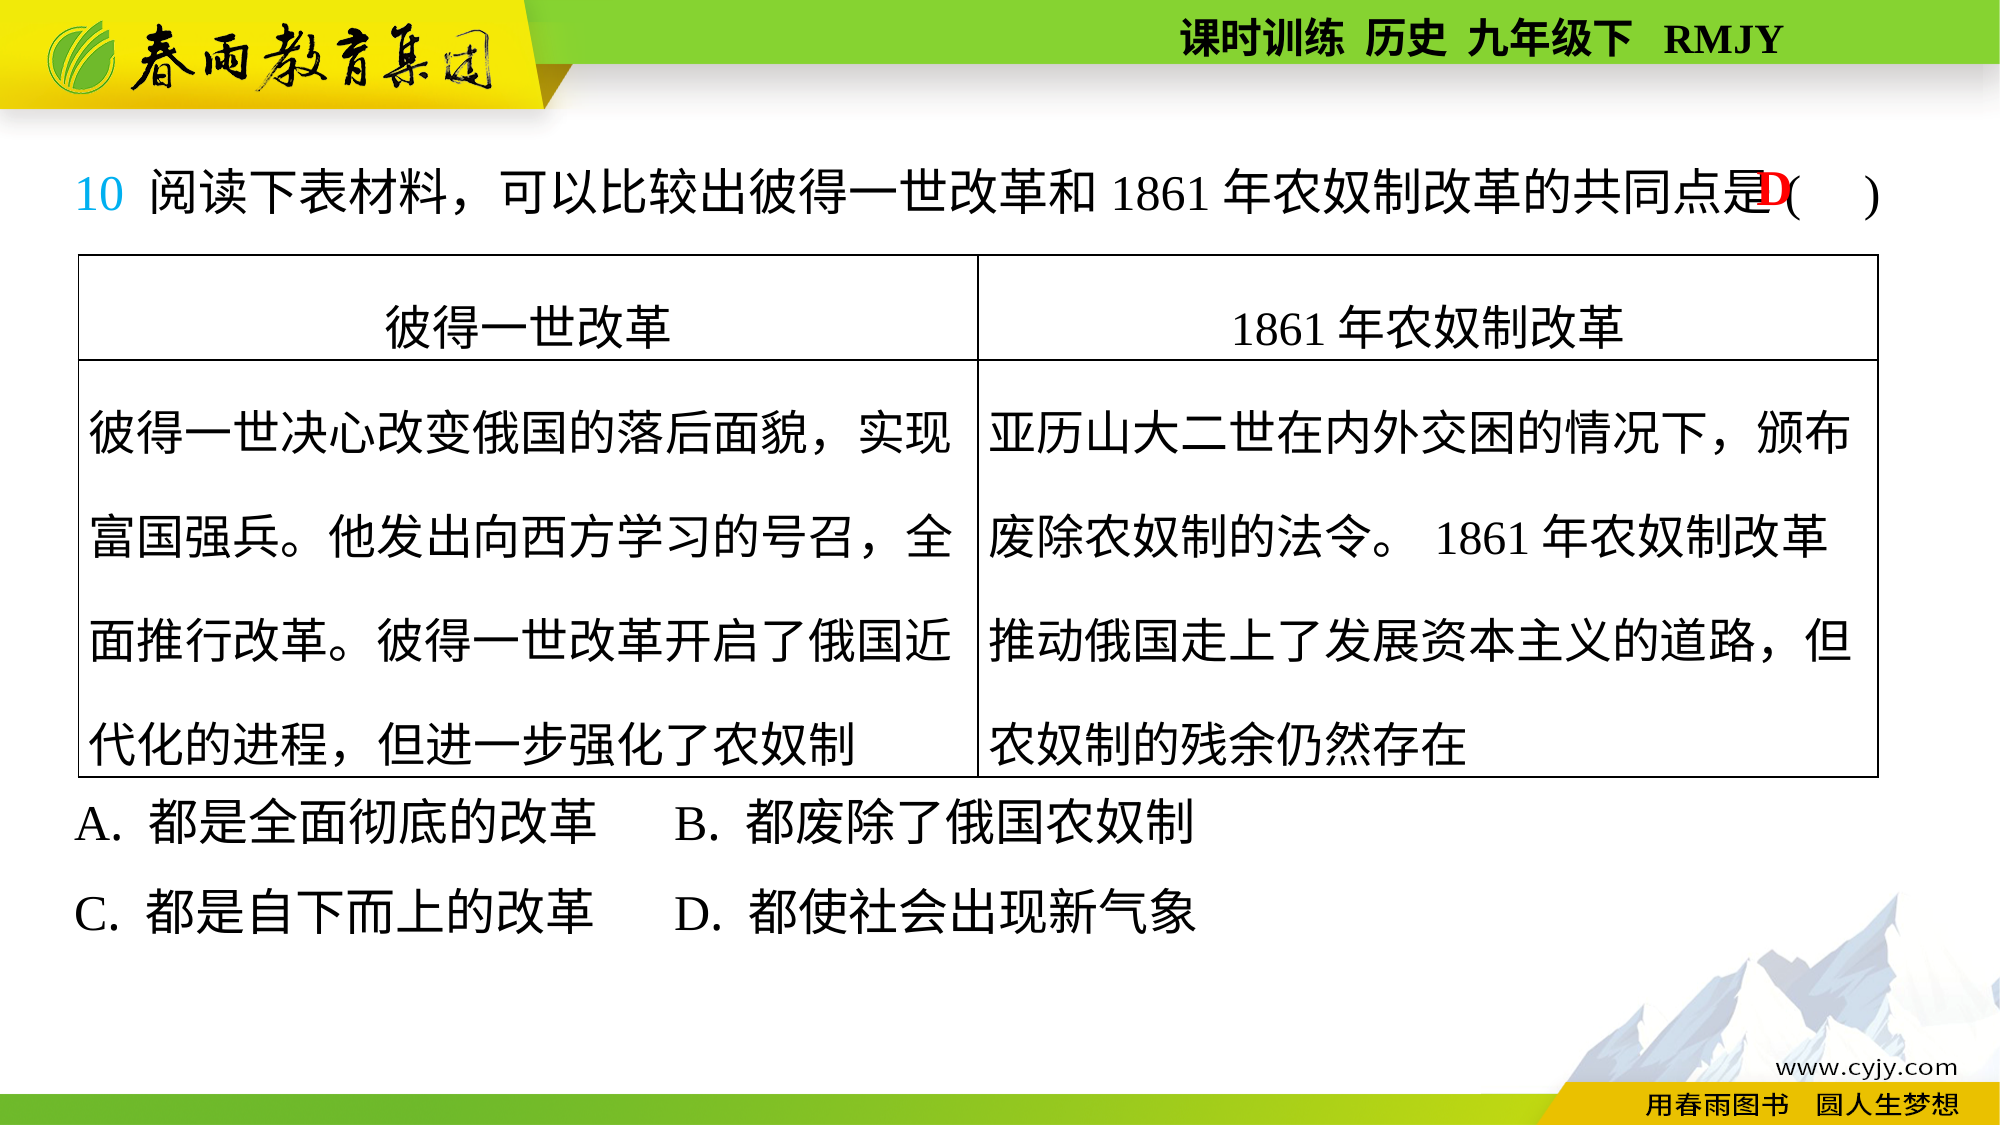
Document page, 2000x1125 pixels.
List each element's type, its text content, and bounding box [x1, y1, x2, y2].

text_box D [1741, 148, 1808, 223]
list 10 阅读下表材料，可以比较出彼得一世改革和1861年农奴制改革的共同点是( ) A. 都是全面彻底的改革 B. 都废除了俄国农奴制 C. 都是自下而上的改革 D. 都使社会出现新气象 [59, 122, 1944, 956]
table_header 彼得一世改革 [79, 256, 977, 359]
table_cell 亚历山大二世在内外交困的情况下，颁布废除农奴制的法令。1861年农奴制改革推动俄国走上了发展资本主义的道路，但农奴制的残余仍然存在 [979, 361, 1877, 776]
picture [0, 0, 2000, 1125]
table_header 1861年农奴制改革 [979, 256, 1877, 359]
table_cell 彼得一世决心改变俄国的落后面貌，实现富国强兵。他发出向西方学习的号召，全面推行改革。彼得一世改革开启了俄国近代化的进程，但进一步强化了农奴制 [79, 361, 977, 776]
